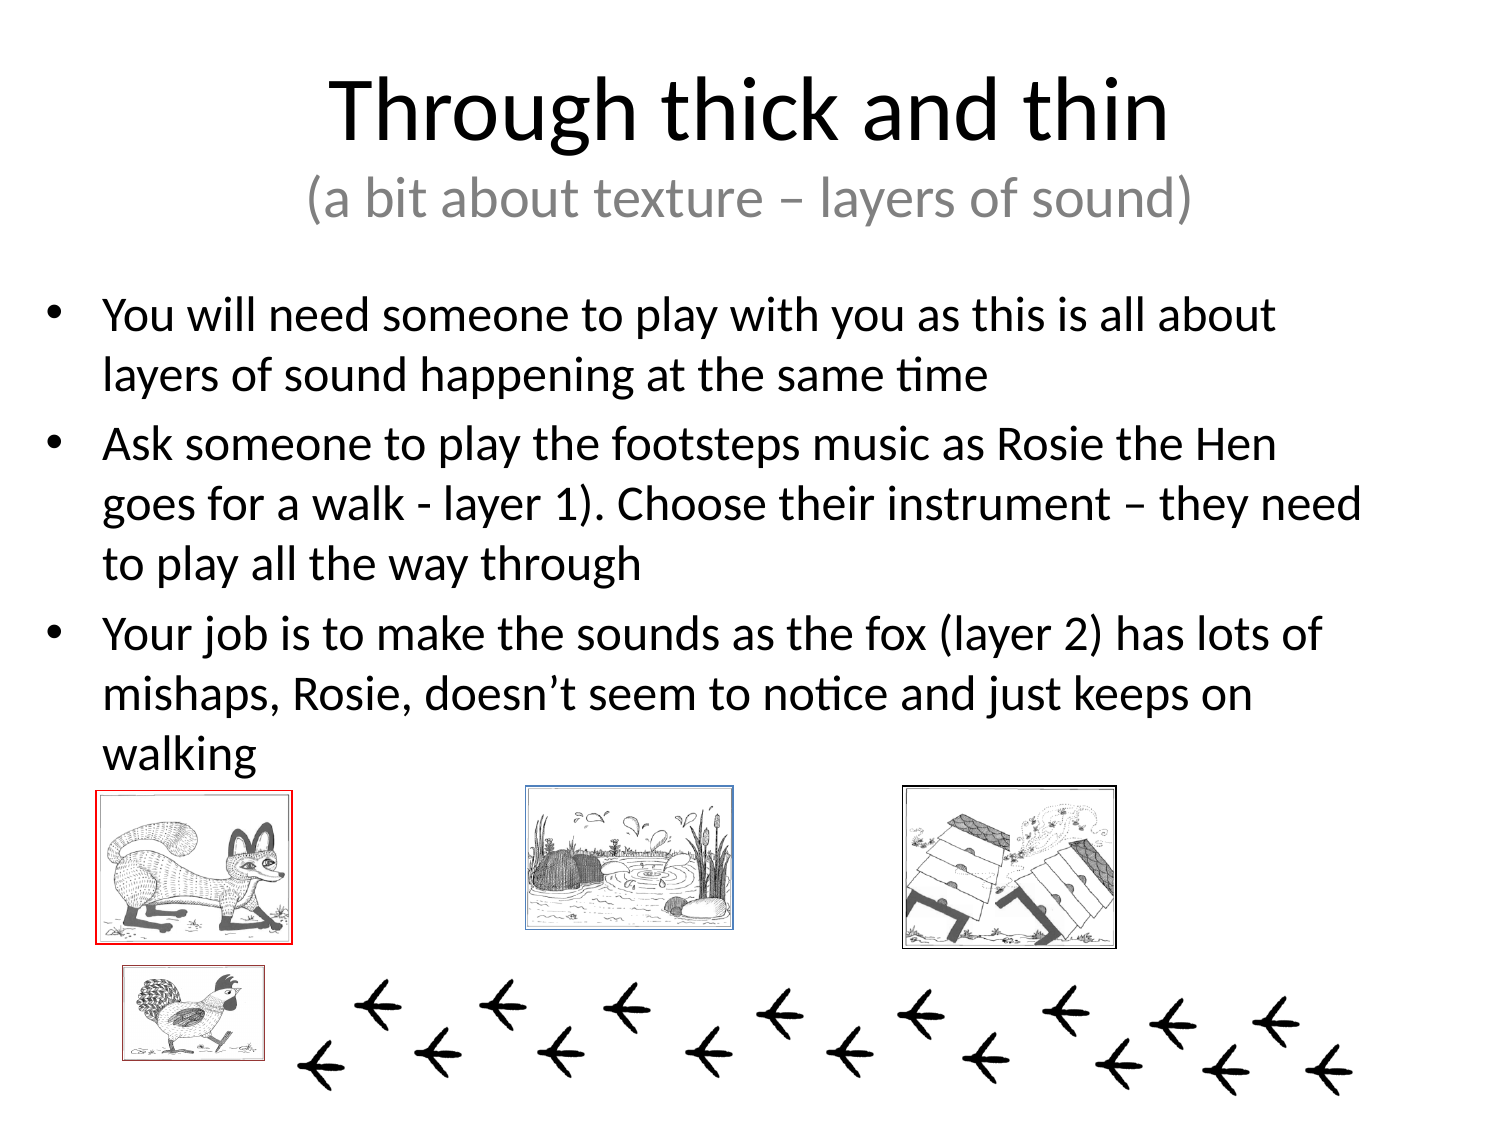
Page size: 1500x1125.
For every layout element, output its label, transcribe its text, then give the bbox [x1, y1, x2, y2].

picture [678, 1025, 733, 1082]
picture [820, 1025, 875, 1082]
picture [902, 786, 1116, 948]
picture [290, 1038, 345, 1096]
title Through thick and thin (a bit about texture – layers of sound) [75, 45, 1425, 233]
picture [597, 981, 651, 1038]
picture [348, 978, 403, 1035]
list You will need someone to play with you as this is all about layers of sound happening at the same time Ask someone to play the footsteps music as Rosie the Hen goes for a walk - layer 1). Choose their instrument – they need to play all the way through Your job is to make the sounds as the fox (layer 2) has lots of mishaps, Rosie, doesn’t seem to notice and just keeps on walking [30, 273, 1381, 1028]
picture [96, 790, 292, 944]
picture [472, 978, 527, 1035]
picture [531, 1025, 585, 1082]
picture [891, 987, 945, 1045]
picture [525, 786, 733, 929]
picture [407, 1025, 462, 1083]
picture [1035, 984, 1353, 1101]
picture [956, 1031, 1011, 1088]
picture [749, 987, 804, 1044]
picture [122, 965, 266, 1061]
